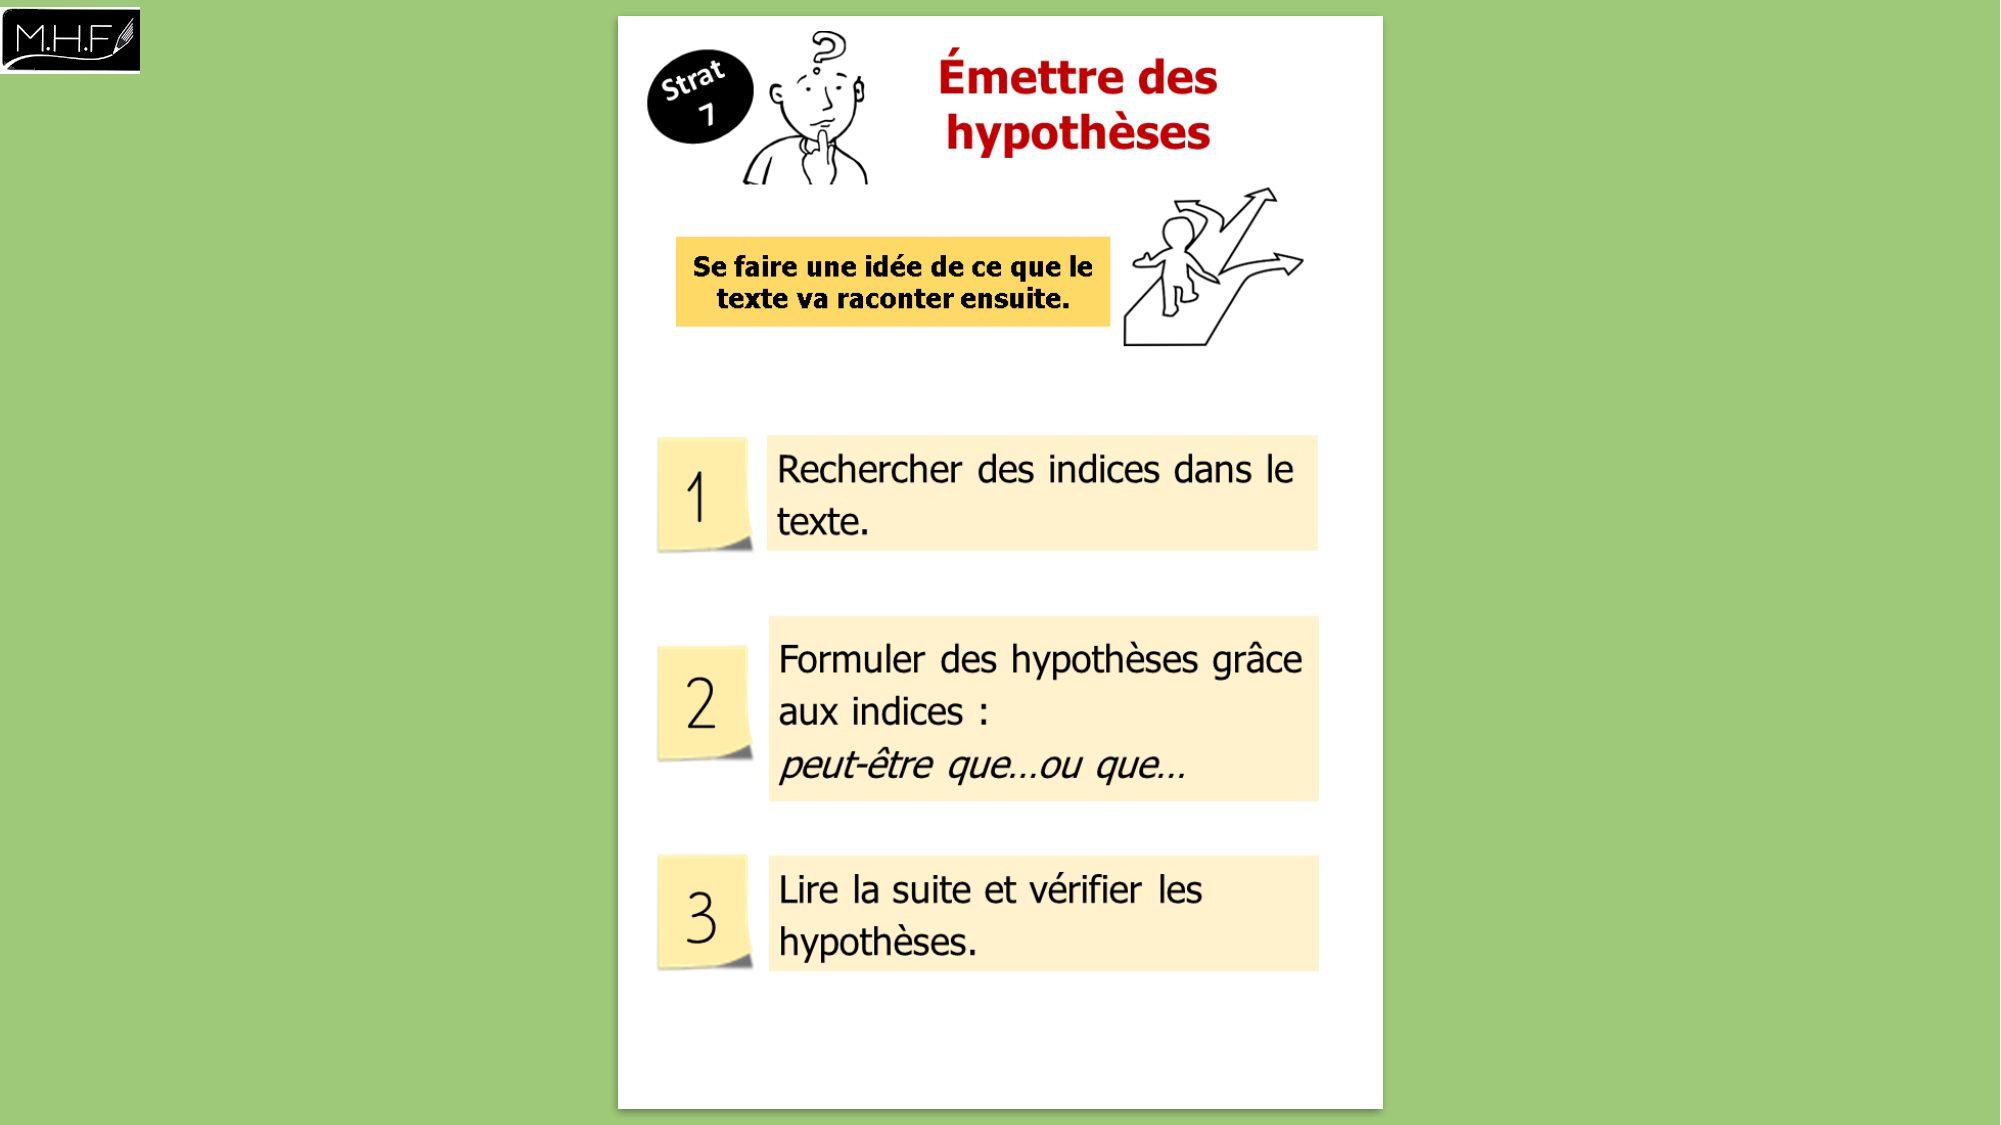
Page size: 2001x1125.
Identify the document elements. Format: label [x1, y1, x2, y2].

picture [631, 30, 1368, 1094]
picture [0, 7, 140, 74]
